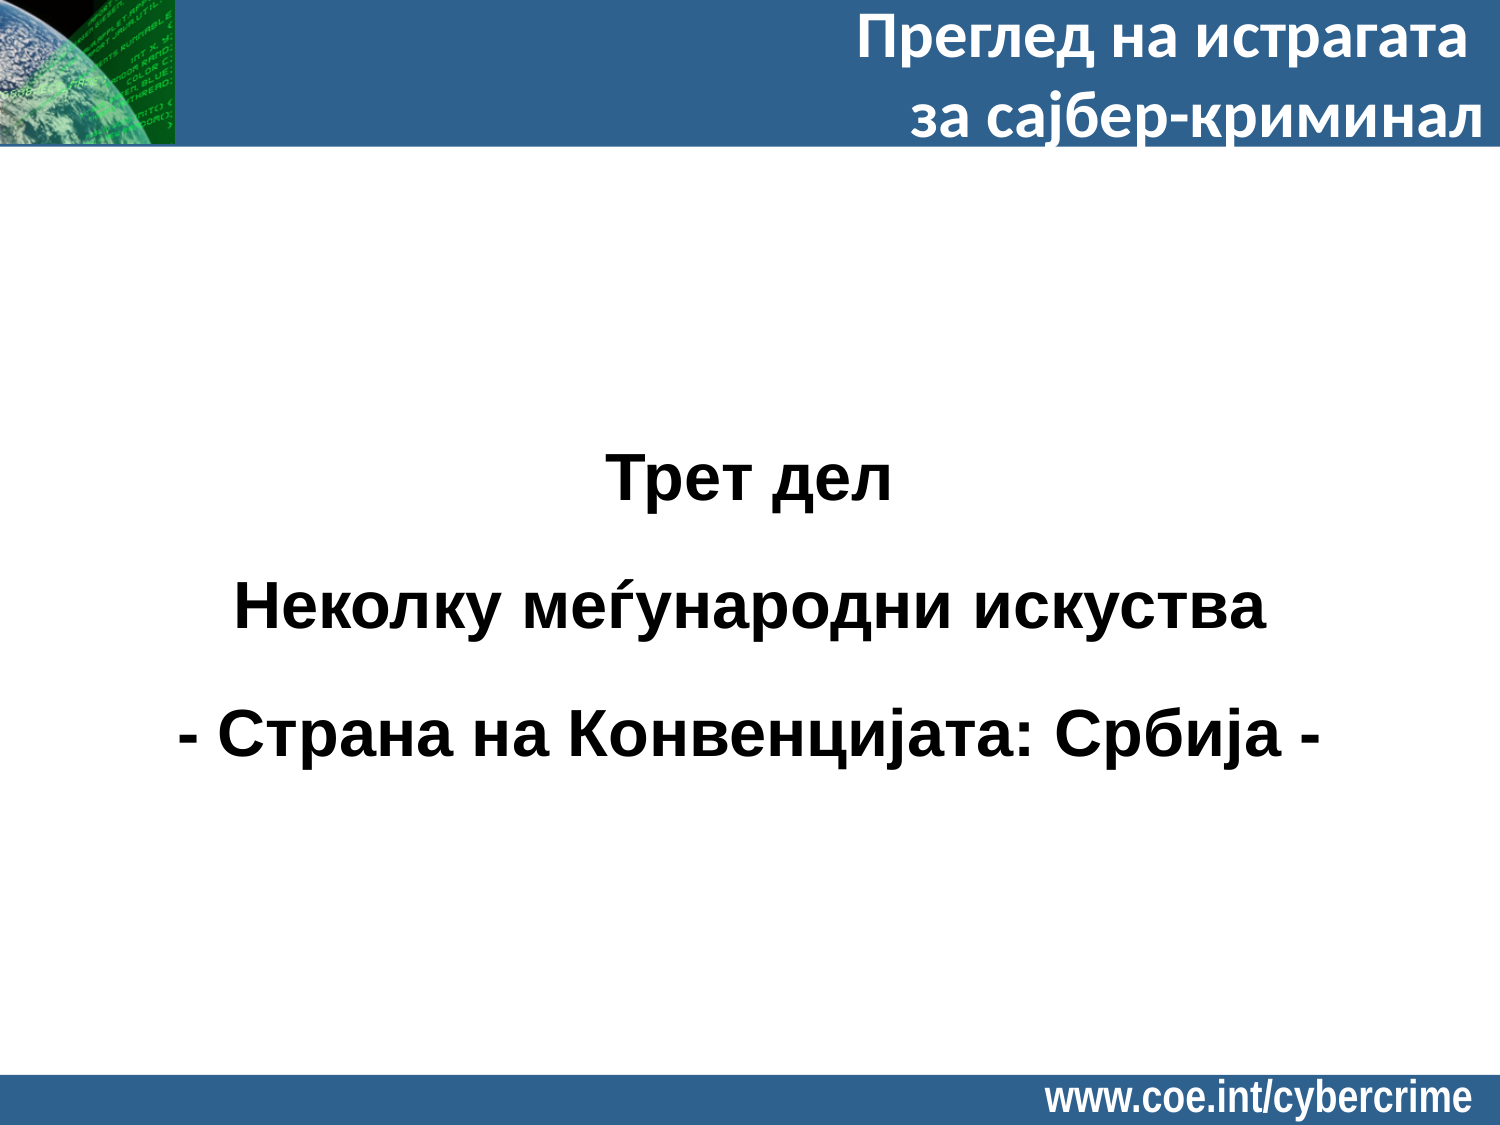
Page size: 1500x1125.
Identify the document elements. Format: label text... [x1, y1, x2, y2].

text_box Трет дел Неколку меѓународни искуства - Страна на Конвенцијата: Србија - [50, 441, 1450, 777]
picture [0, 0, 175, 144]
text_box [0, 1073, 1030, 1125]
text_box www.coe.int/cybercrime [1030, 1059, 1500, 1125]
text_box Преглед на истрагата за сајбер-криминал [177, 0, 1500, 149]
